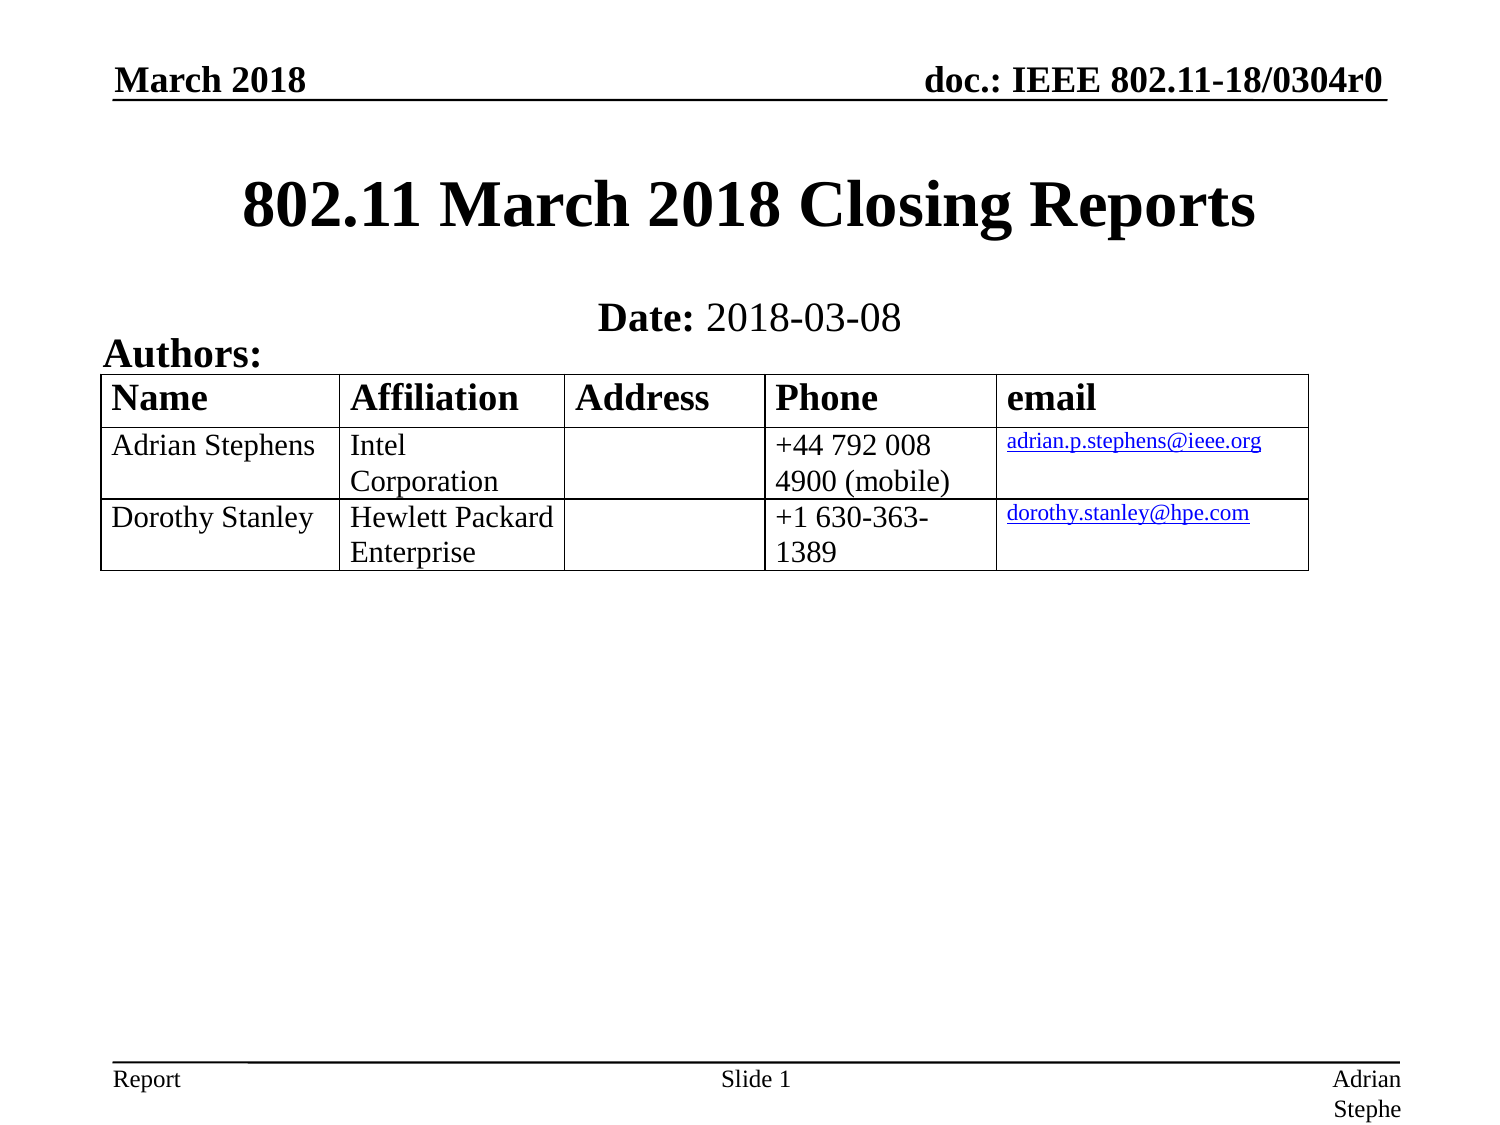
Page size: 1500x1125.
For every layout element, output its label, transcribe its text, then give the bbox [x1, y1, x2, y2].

slide_number Slide 1 [711, 1061, 801, 1093]
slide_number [114, 54, 374, 101]
text_box Authors: [87, 318, 325, 372]
list Date: 2018-03-08 [112, 287, 1388, 350]
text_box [86, 373, 1343, 798]
footer Adrian Stephens, Intel Corporation [1324, 1061, 1402, 1093]
title 802.11 March 2018 Closing Reports [112, 112, 1388, 287]
